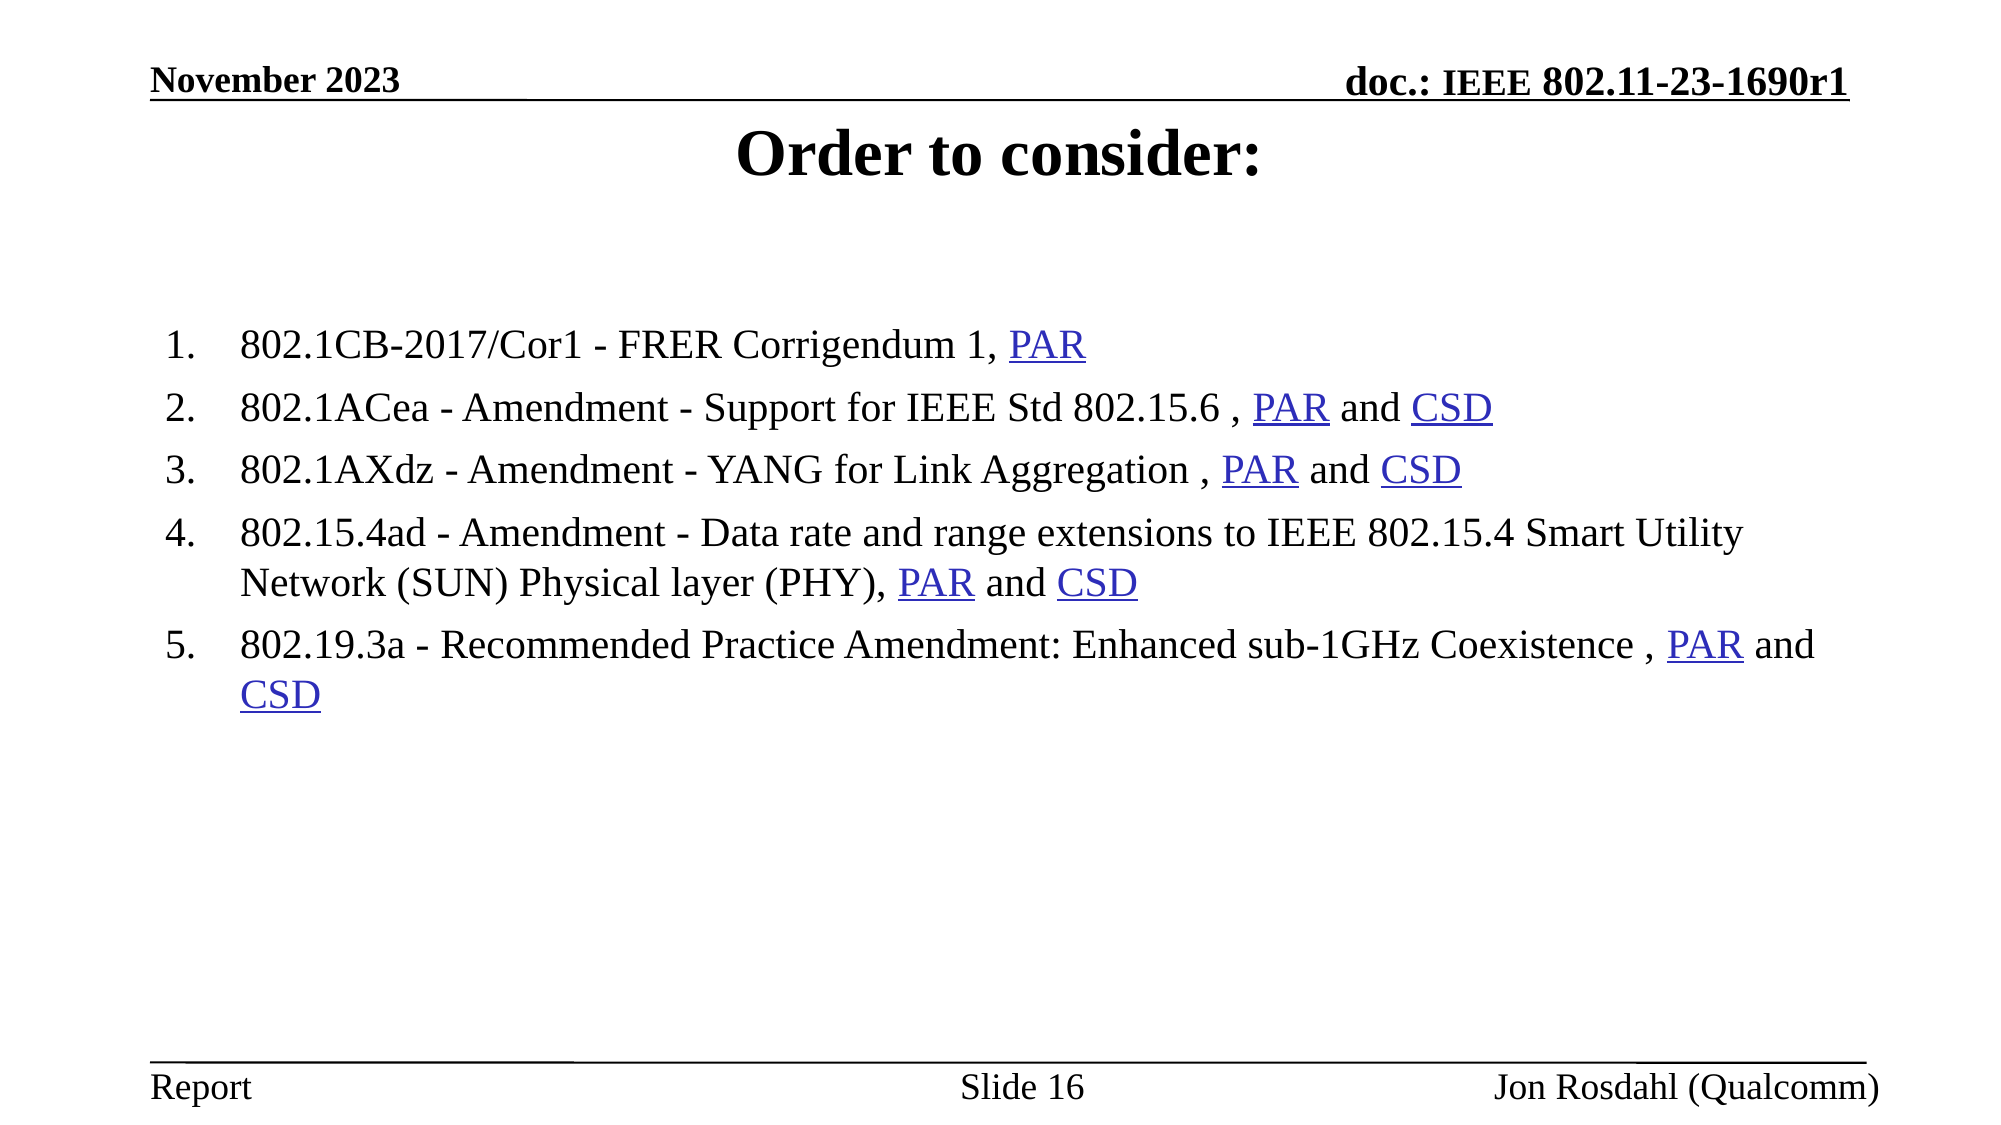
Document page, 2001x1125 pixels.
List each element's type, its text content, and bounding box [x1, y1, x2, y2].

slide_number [149, 49, 431, 100]
footer Jon Rosdahl (Qualcomm) [1436, 1061, 1881, 1108]
title Order to consider: [149, 112, 1850, 185]
slide_number Slide 16 [950, 1061, 1095, 1125]
list 802.1CB-2017/Cor1 - FRER Corrigendum 1, PAR 802.1ACea - Amendment - Support for IEEE Std 802.15.6 , PAR and CSD 802.1AXdz - Amendment - YANG for Link Aggregation , PAR and CSD 802.15.4ad - Amendment - Data rate and range extensions to IEEE 802.15.4 Smart Utility Network (SUN) Physical layer (PHY), PAR and CSD 802.19.3a - Recommended Practice Amendment: Enhanced sub-1GHz Coexistence , PAR and CSD [149, 190, 1850, 844]
